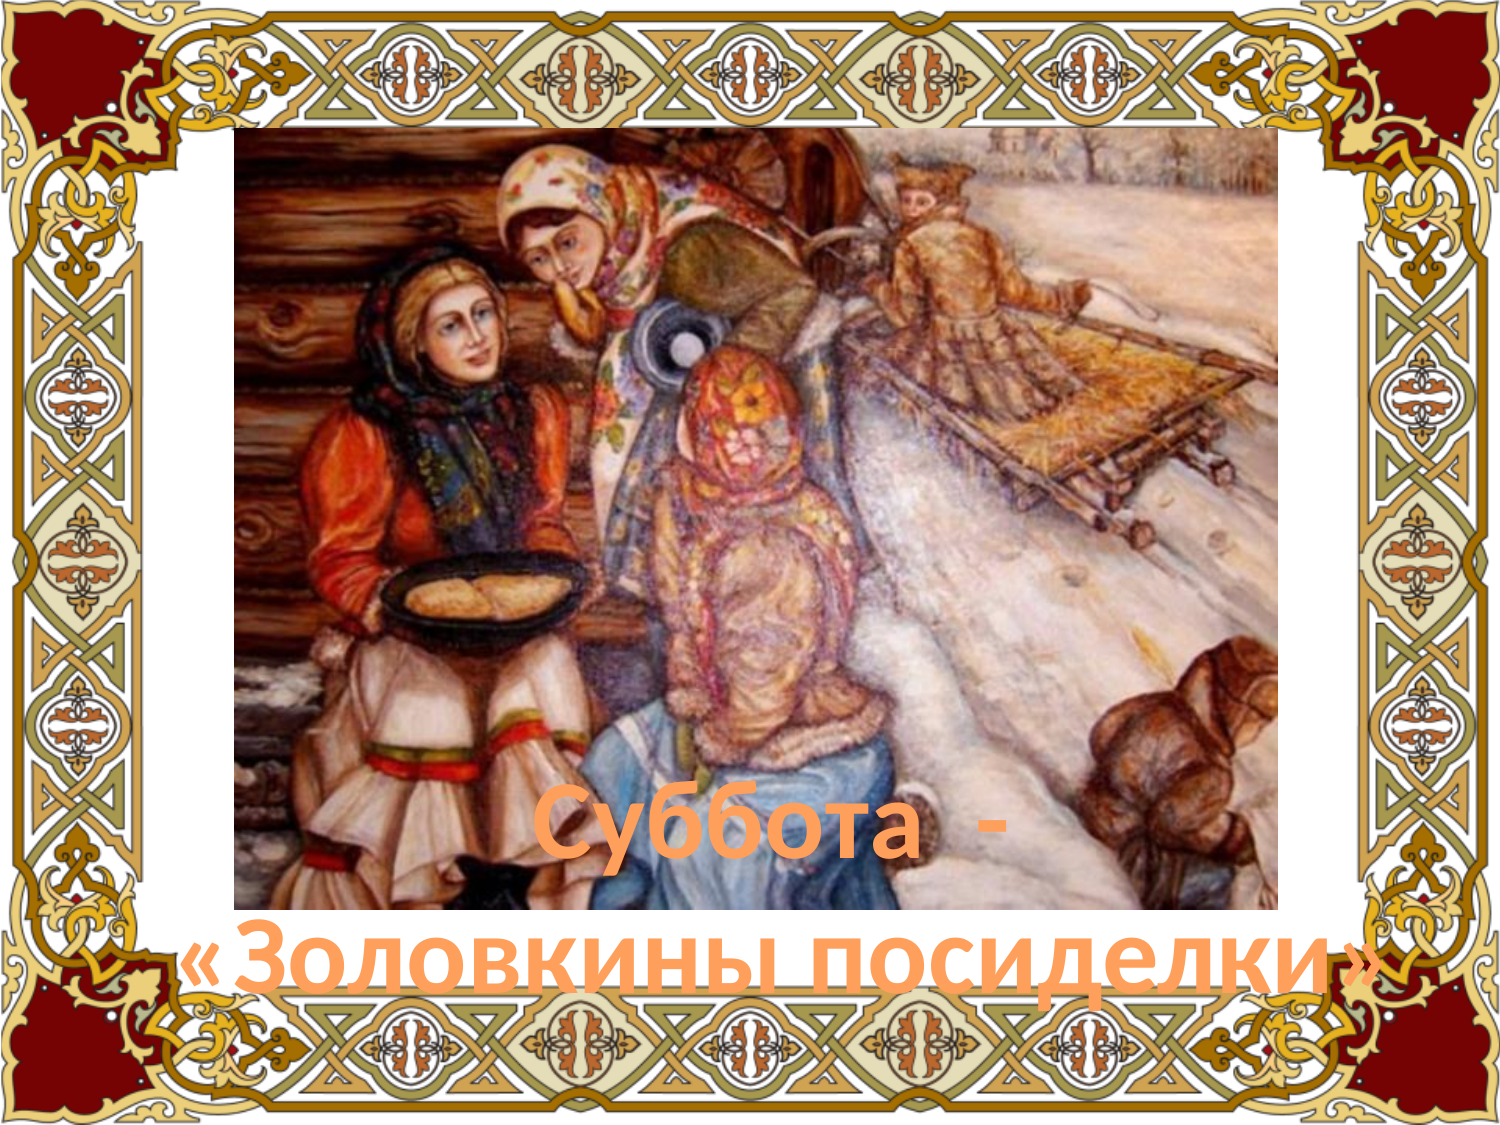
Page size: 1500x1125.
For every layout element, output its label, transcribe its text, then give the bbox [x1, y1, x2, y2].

picture [0, 0, 1500, 1125]
text_box Суббота - «Золовкины посиделки» [157, 738, 1411, 1024]
